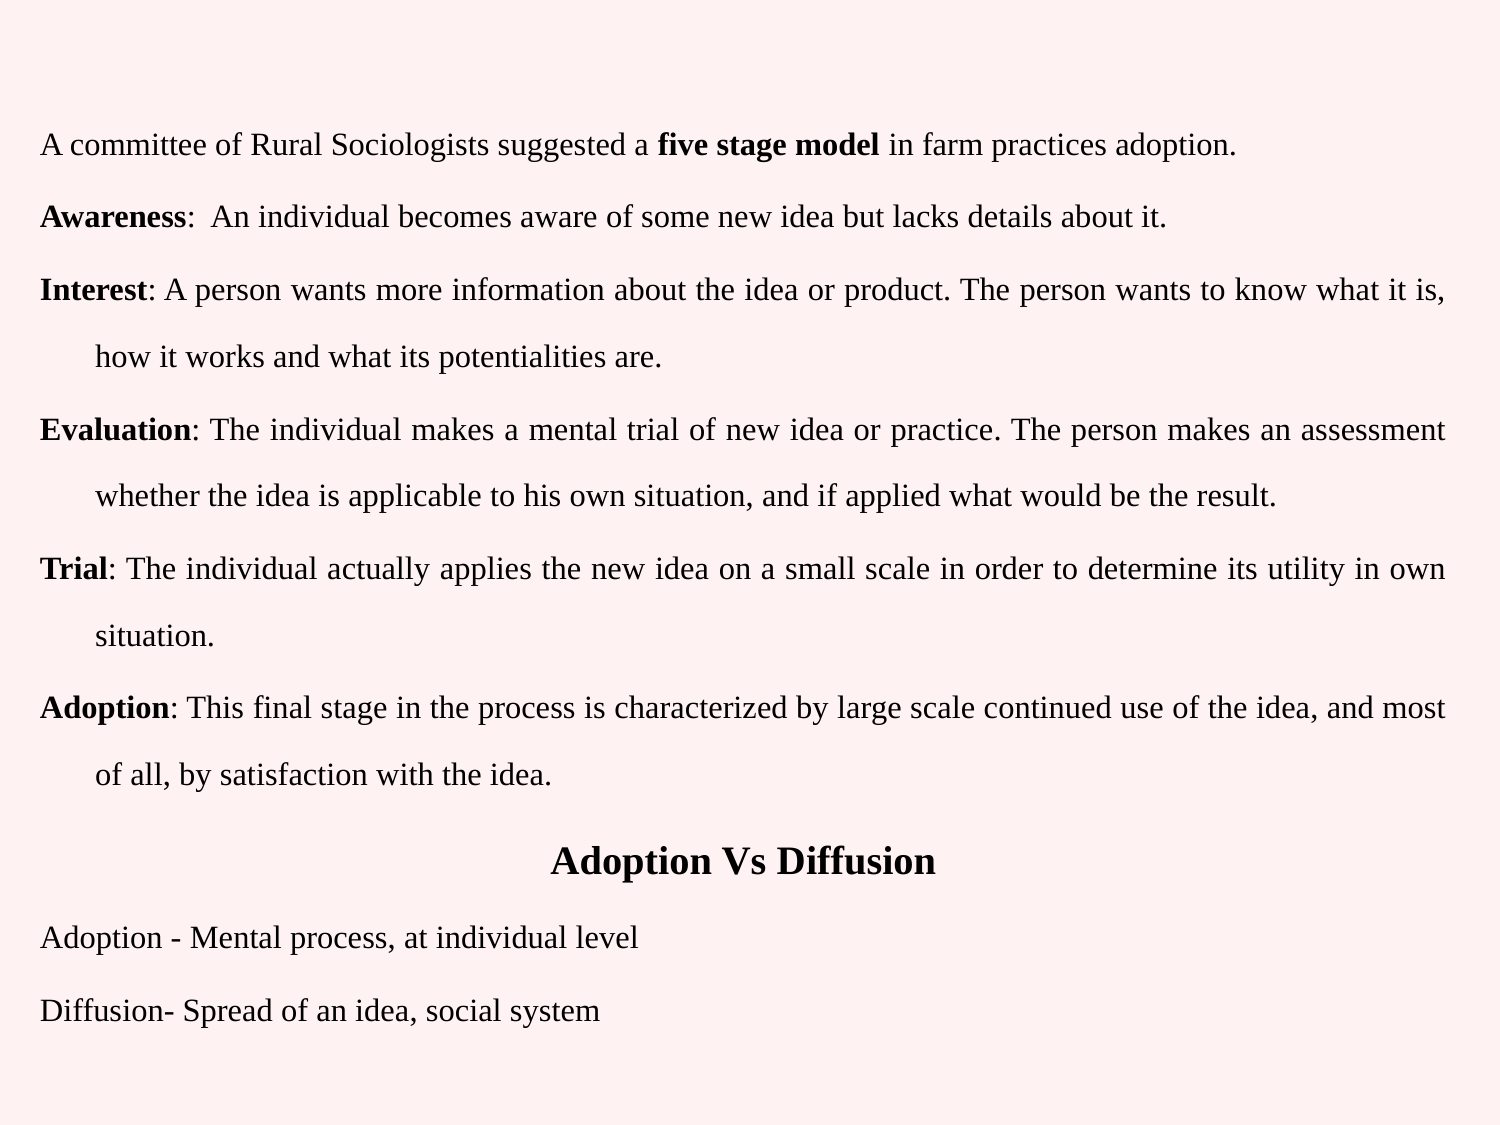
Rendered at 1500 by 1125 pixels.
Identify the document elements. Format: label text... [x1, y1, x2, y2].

list A committee of Rural Sociologists suggested a five stage model in farm practices adoption. Awareness: An individual becomes aware of some new idea but lacks details about it. Interest: A person wants more information about the idea or product. The person wants to know what it is, how it works and what its potentialities are. Evaluation: The individual makes a mental trial of new idea or practice. The person makes an assessment whether the idea is applicable to his own situation, and if applied what would be the result. Trial: The individual actually applies the new idea on a small scale in order to determine its utility in own situation. Adoption: This final stage in the process is characterized by large scale continued use of the idea, and most of all, by satisfaction with the idea. Adoption Vs Diffusion Adoption - Mental process, at individual level Diffusion- Spread of an idea, social system [24, 87, 1463, 1075]
